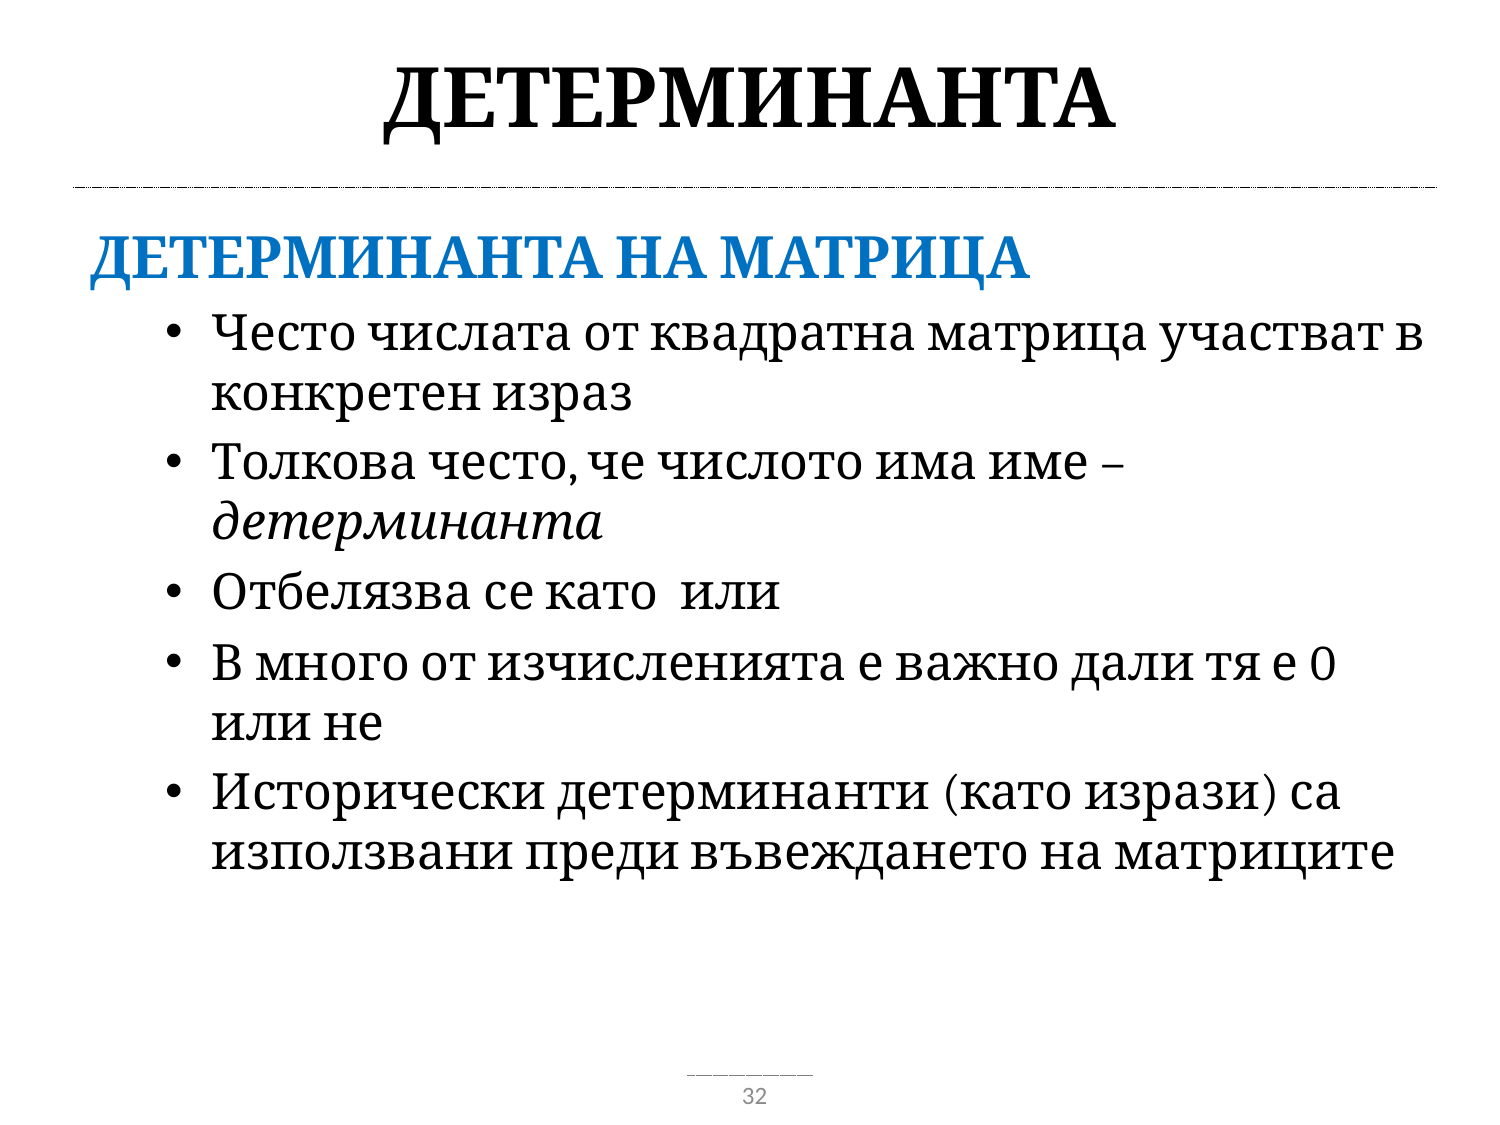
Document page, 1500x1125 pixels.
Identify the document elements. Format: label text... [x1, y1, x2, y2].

slide_number 32 [579, 1065, 930, 1125]
title Детерминанта [0, 0, 1500, 188]
